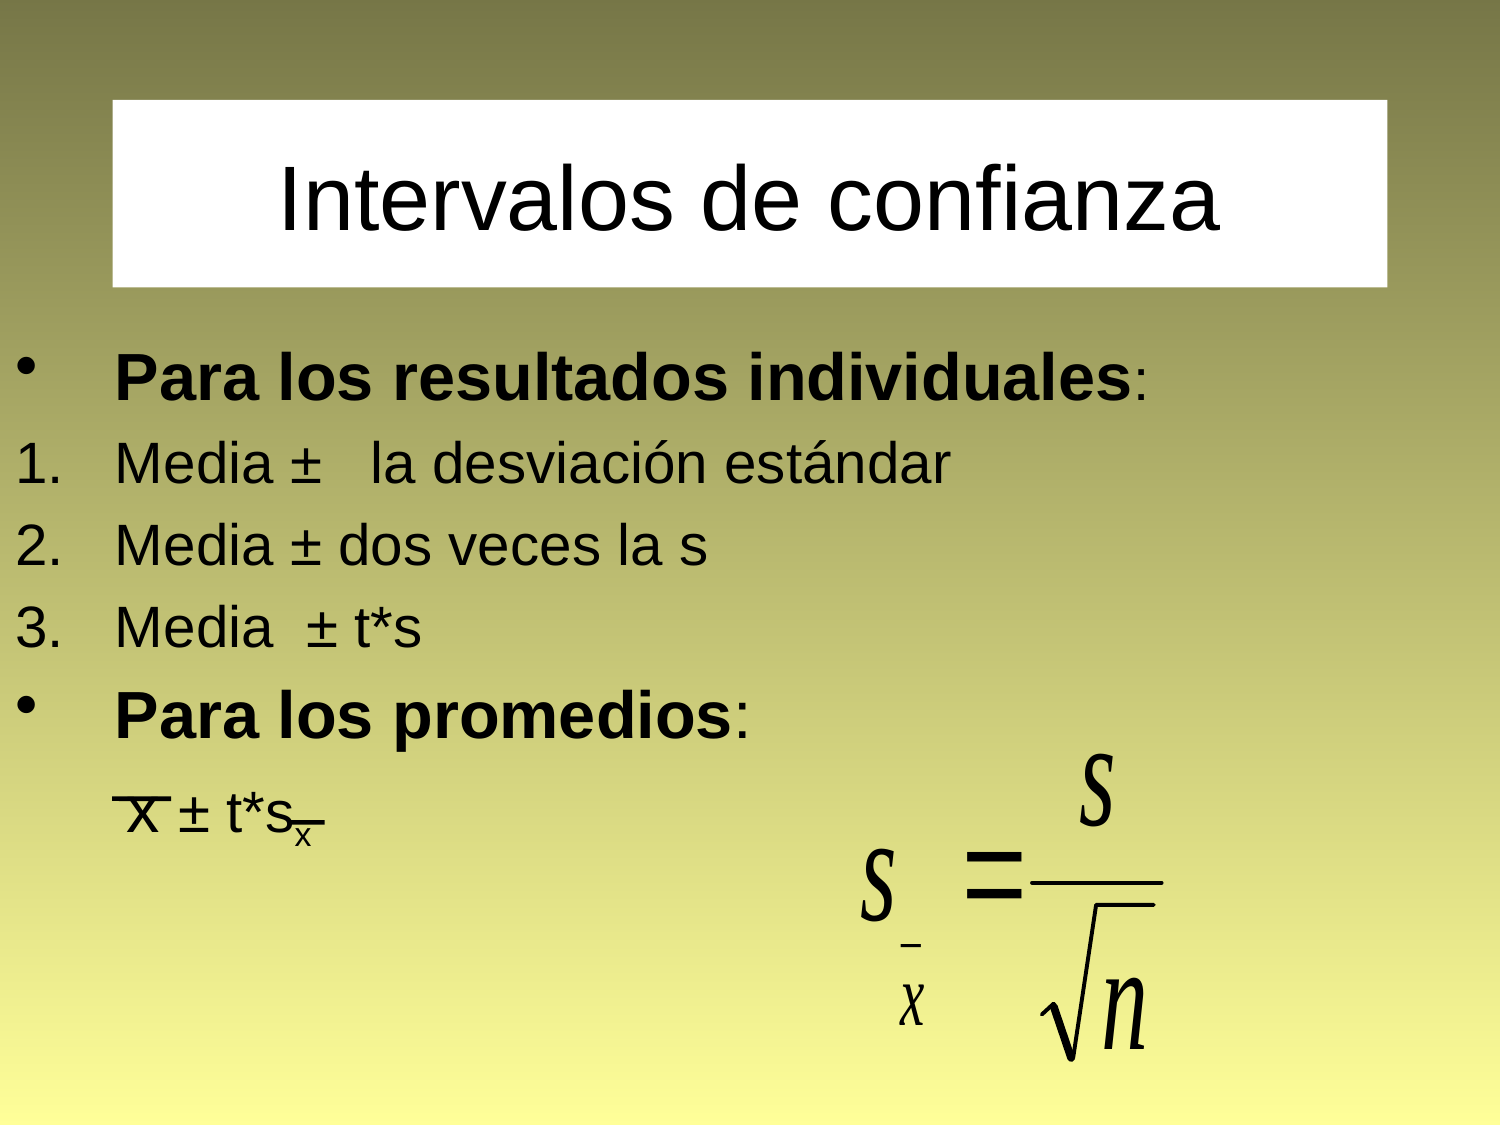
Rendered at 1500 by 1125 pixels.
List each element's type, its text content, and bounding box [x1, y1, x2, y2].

title Intervalos de confianza [112, 99, 1388, 288]
list Para los resultados individuales: Media ± la desviación estándar Media ± dos veces la s Media ± t*s Para los promedios: x ± t*sx [0, 326, 1412, 1002]
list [844, 680, 1182, 1098]
